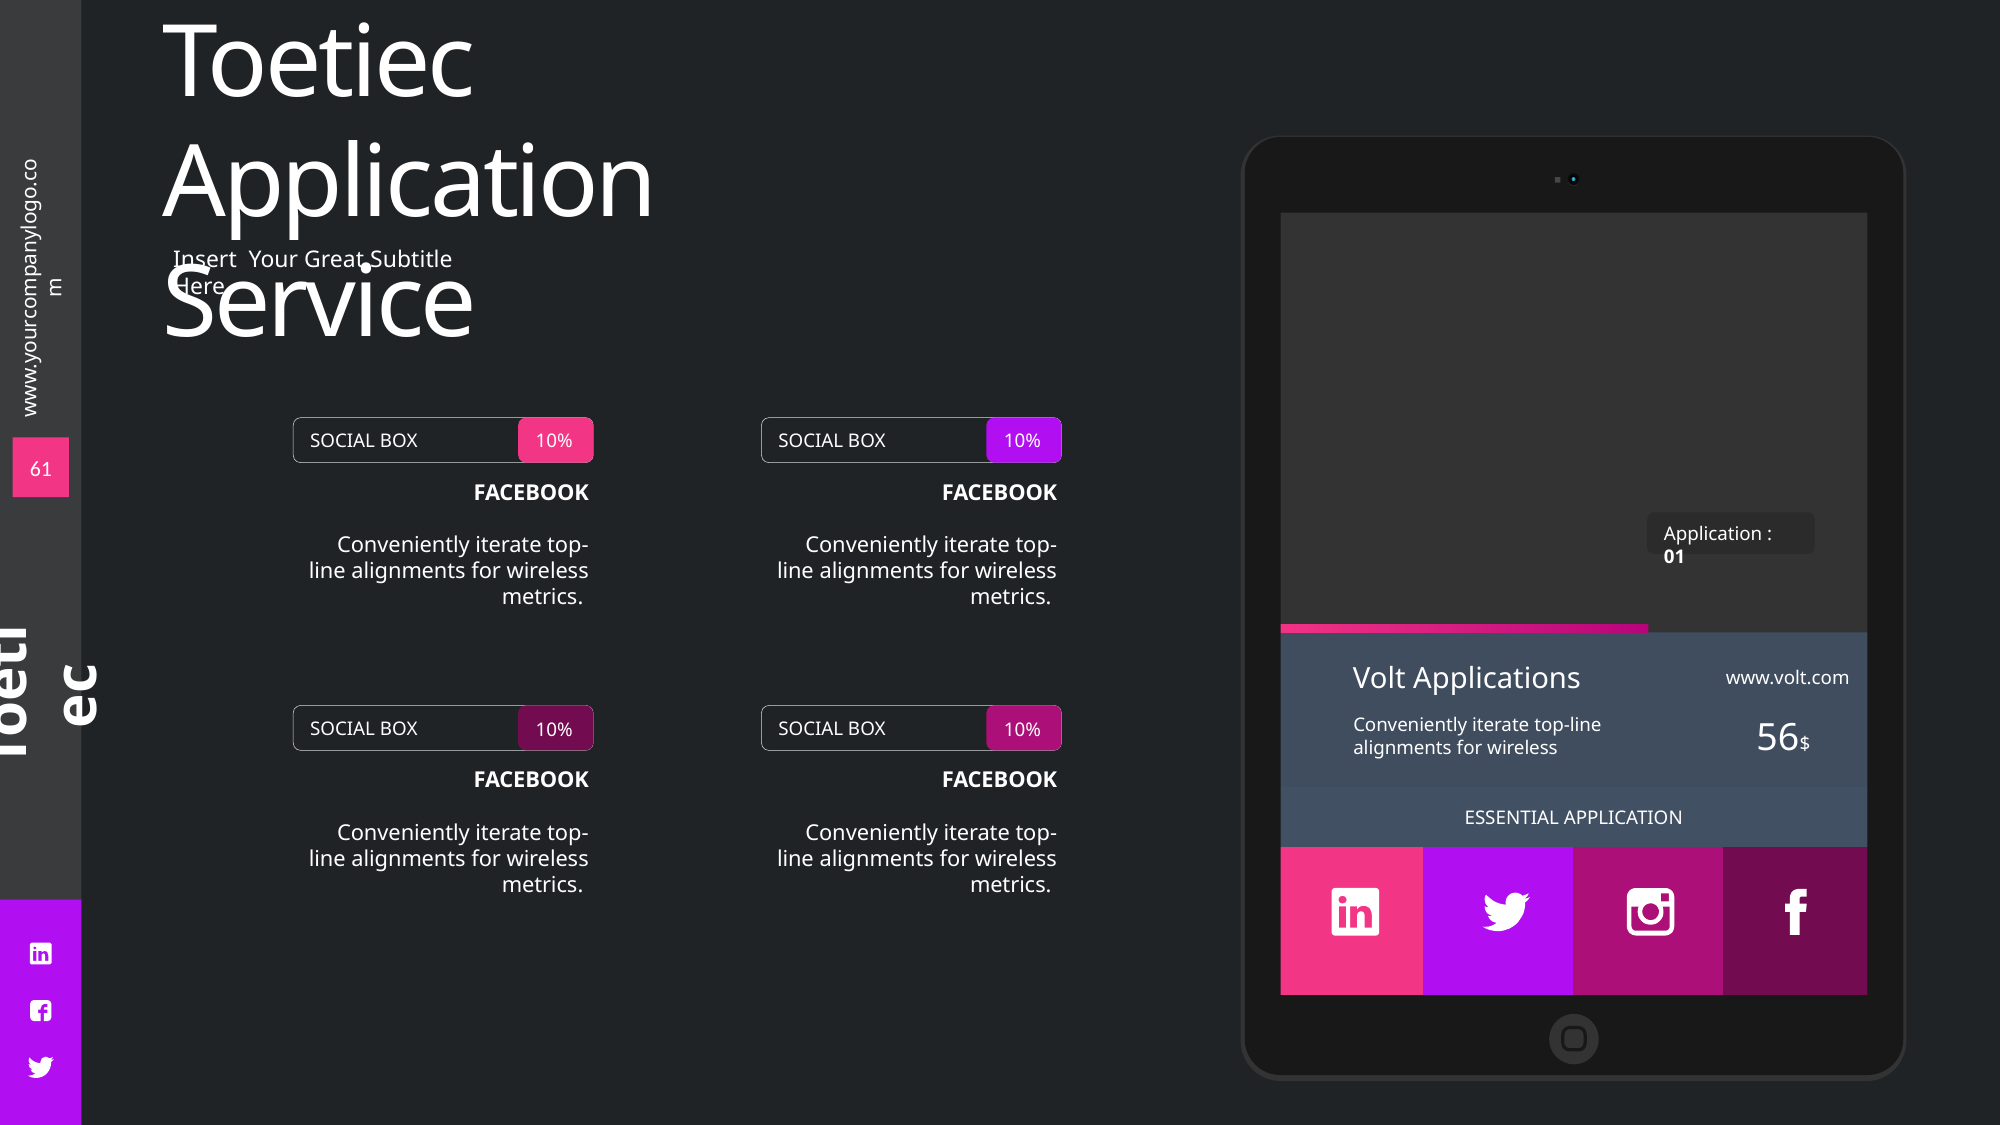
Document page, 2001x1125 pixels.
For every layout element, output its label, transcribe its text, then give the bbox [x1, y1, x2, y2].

text_box FACEBOOK Conveniently iterate top-line alignments for wireless metrics. [761, 758, 1073, 905]
text_box SOCIAL BOX [292, 704, 523, 752]
slide_number 61 [12, 437, 69, 498]
text_box Toetiec Application Service [147, 116, 849, 236]
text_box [1549, 1013, 1599, 1065]
text_box FACEBOOK Conveniently iterate top-line alignments for wireless metrics. [293, 758, 604, 905]
picture [1280, 214, 1868, 998]
text_box 10% [517, 416, 598, 464]
text_box FACEBOOK Conveniently iterate top-line alignments for wireless metrics. [761, 470, 1073, 617]
text_box SOCIAL BOX [292, 416, 524, 464]
text_box [1244, 136, 1904, 1076]
text_box Insert Your Great Subtitle Here [158, 237, 512, 307]
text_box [1554, 173, 1580, 186]
text_box SOCIAL BOX [760, 704, 991, 752]
text_box 10% [517, 705, 598, 753]
text_box [1240, 135, 1907, 1082]
text_box 10% [985, 705, 1066, 753]
text_box SOCIAL BOX [760, 416, 992, 464]
text_box 10% [985, 416, 1066, 464]
text_box FACEBOOK Conveniently iterate top-line alignments for wireless metrics. [293, 470, 604, 617]
